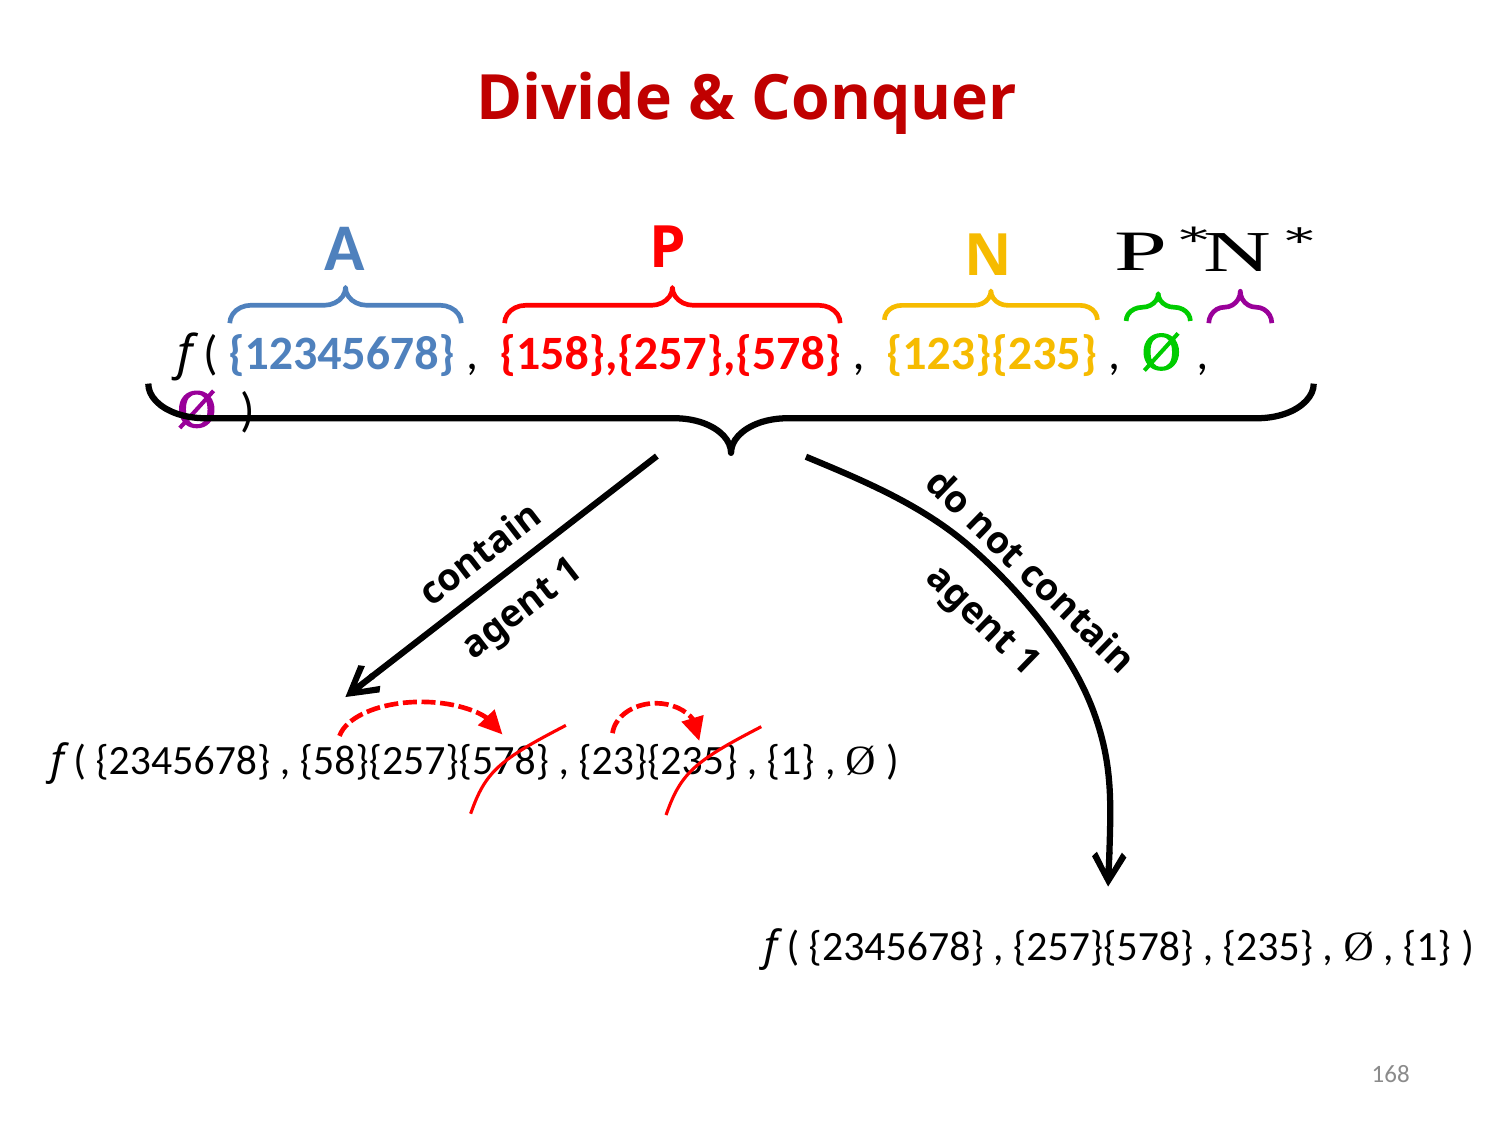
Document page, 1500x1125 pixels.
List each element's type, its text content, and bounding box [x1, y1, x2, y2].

text_box N [964, 217, 1013, 288]
slide_number 168 [1339, 1042, 1425, 1103]
text_box [503, 286, 841, 324]
text_box [1208, 290, 1273, 324]
text_box [883, 290, 1099, 320]
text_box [48, 383, 1314, 784]
text_box A [324, 203, 366, 284]
text_box f ( {12345678} , {158},{257},{578} , {123}{235} , Ø , Ø ) [177, 321, 1305, 381]
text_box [338, 701, 742, 830]
text_box P [649, 208, 687, 279]
text_box Divide & Conquer [47, 50, 1447, 140]
text_box [229, 286, 463, 324]
text_box [1125, 292, 1192, 322]
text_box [761, 456, 1477, 970]
